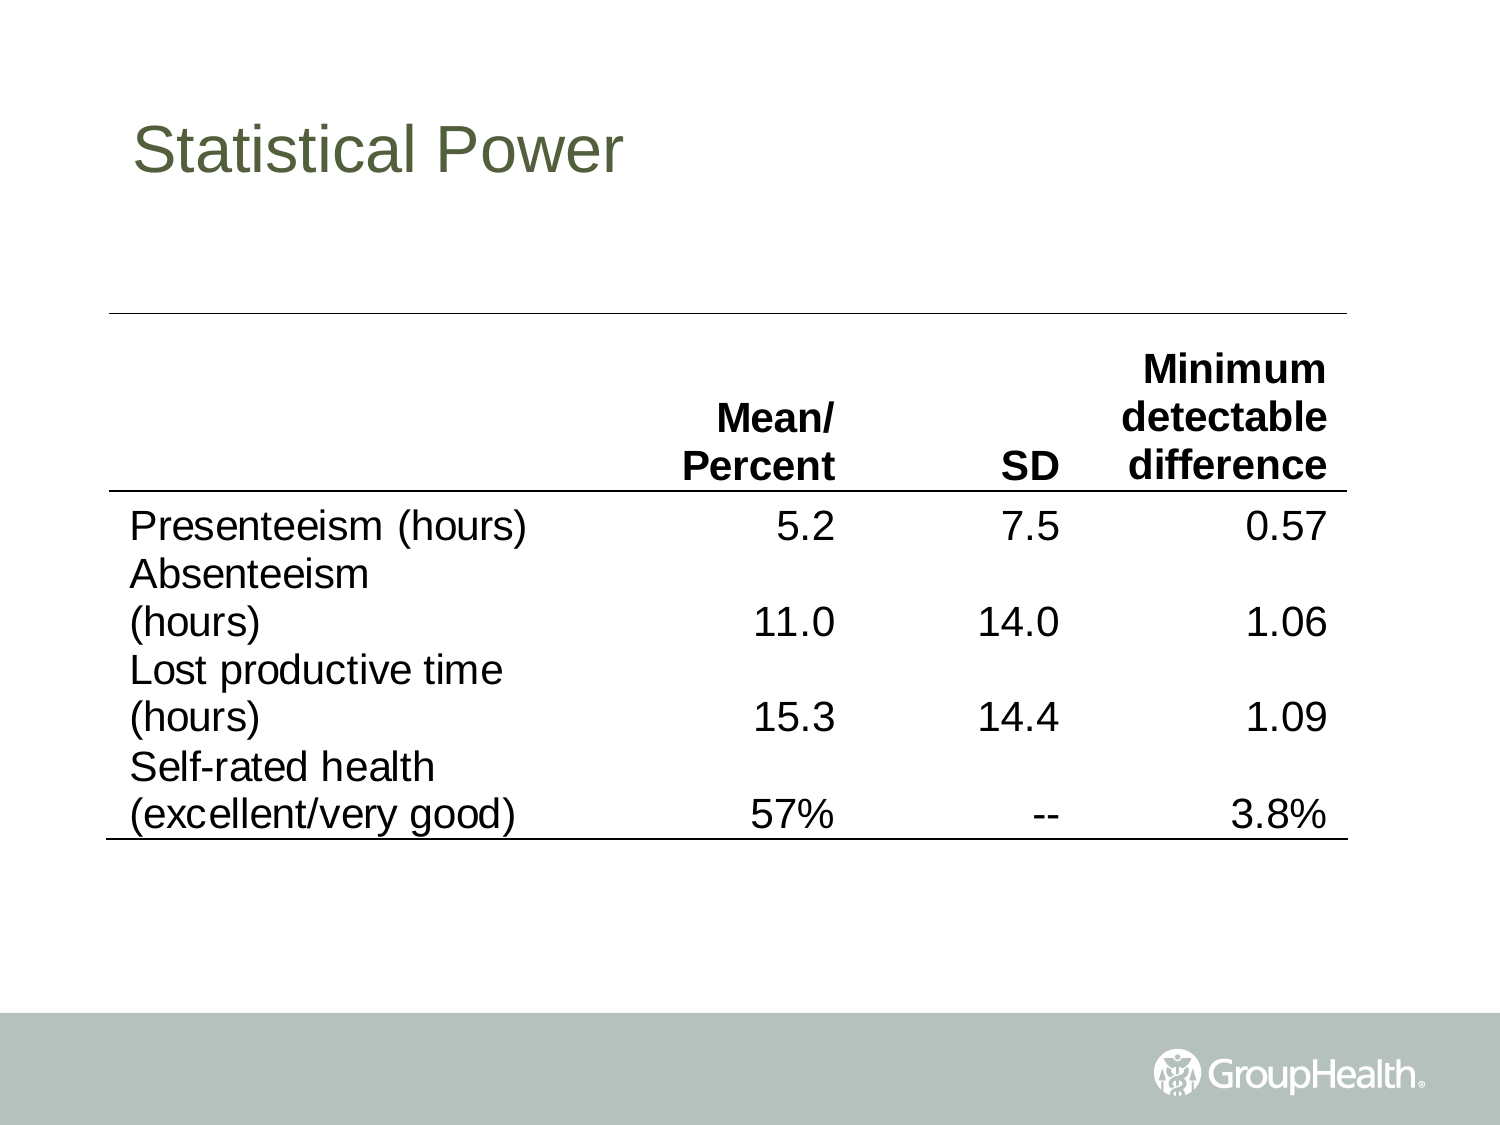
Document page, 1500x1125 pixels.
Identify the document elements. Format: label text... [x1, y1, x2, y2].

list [89, 312, 1500, 895]
picture [0, 0, 1500, 1125]
title Statistical Power [132, 83, 1397, 187]
